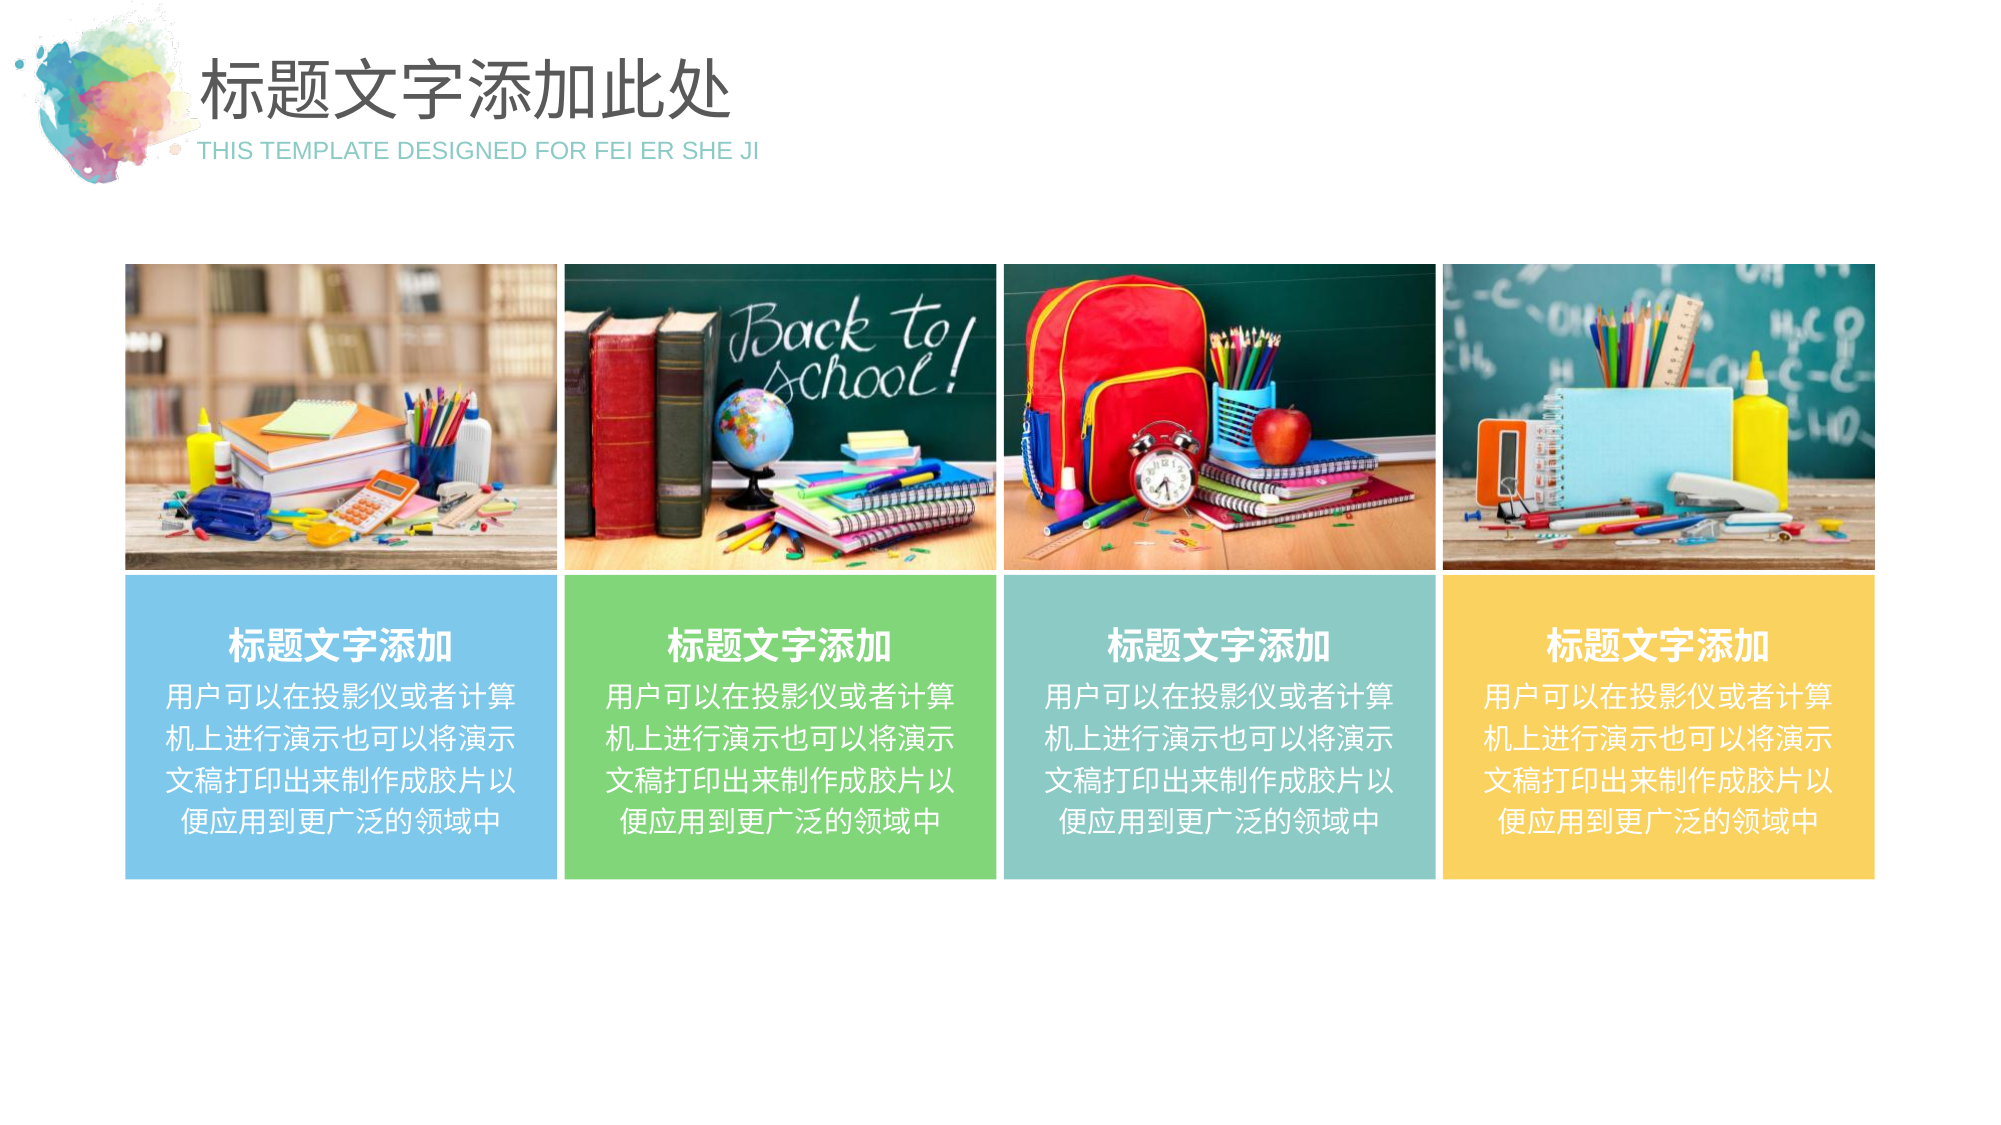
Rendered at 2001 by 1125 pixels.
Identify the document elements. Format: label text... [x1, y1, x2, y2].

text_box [138, 605, 545, 849]
text_box THIS TEMPLATE DESIGNED FOR FEI ER SHE JI [215, 126, 805, 172]
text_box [577, 605, 984, 849]
text_box 标题文字添加此处 [215, 40, 749, 126]
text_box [1016, 605, 1423, 849]
picture [1442, 264, 1875, 570]
picture [0, 0, 215, 200]
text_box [1455, 605, 1862, 849]
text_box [125, 574, 1875, 880]
picture [564, 264, 997, 570]
picture [1003, 264, 1436, 570]
picture [125, 264, 558, 570]
